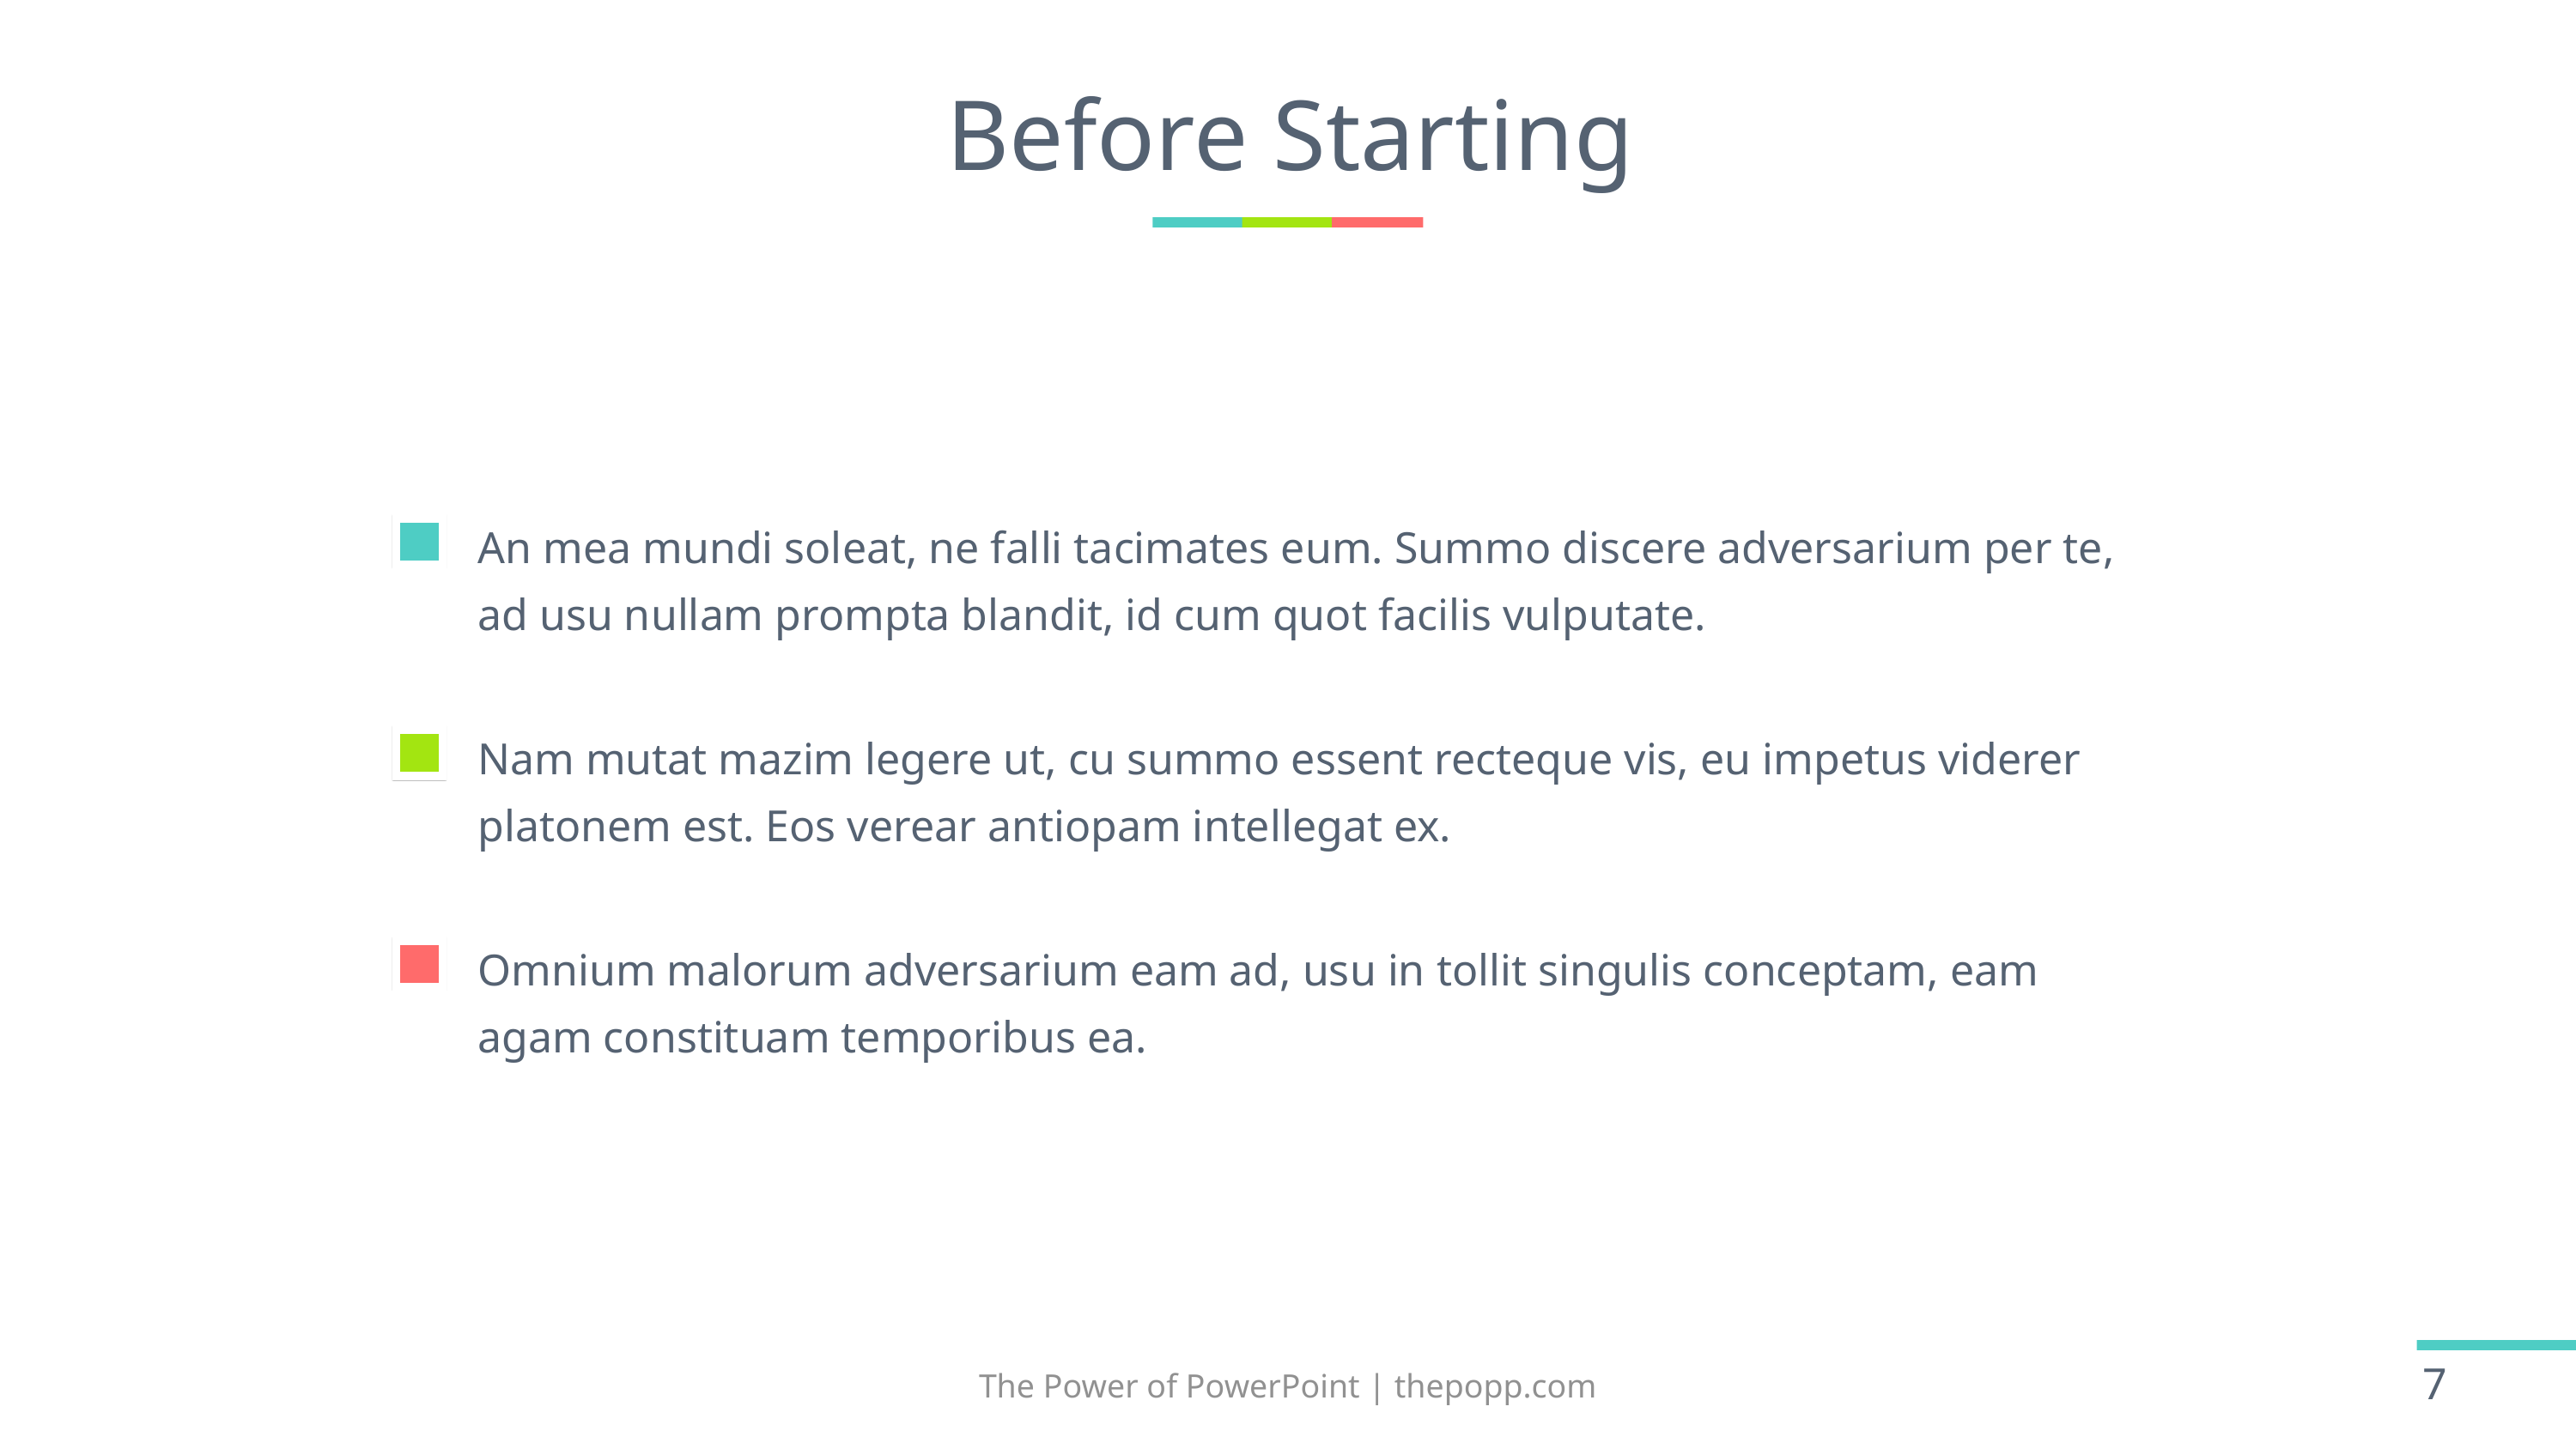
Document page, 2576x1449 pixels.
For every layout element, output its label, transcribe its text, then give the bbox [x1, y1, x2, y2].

slide_number 7 [2409, 1351, 2576, 1421]
list Nam mutat mazim legere ut, cu summo essent recteque vis, eu impetus viderer platonem est. Eos verear antiopam intellegat ex. [465, 709, 2147, 882]
footer The Power of PowerPoint | thepopp.com [853, 1349, 1723, 1427]
list Omnium malorum adversarium eam ad, usu in tollit singulis conceptam, eam agam constituam temporibus ea. [465, 920, 2147, 1094]
list An mea mundi soleat, ne falli tacimates eum. Summo discere adversarium per te, ad usu nullam prompta blandit, id cum quot facilis vulputate. [465, 498, 2147, 671]
title Before Starting [69, 49, 2512, 230]
